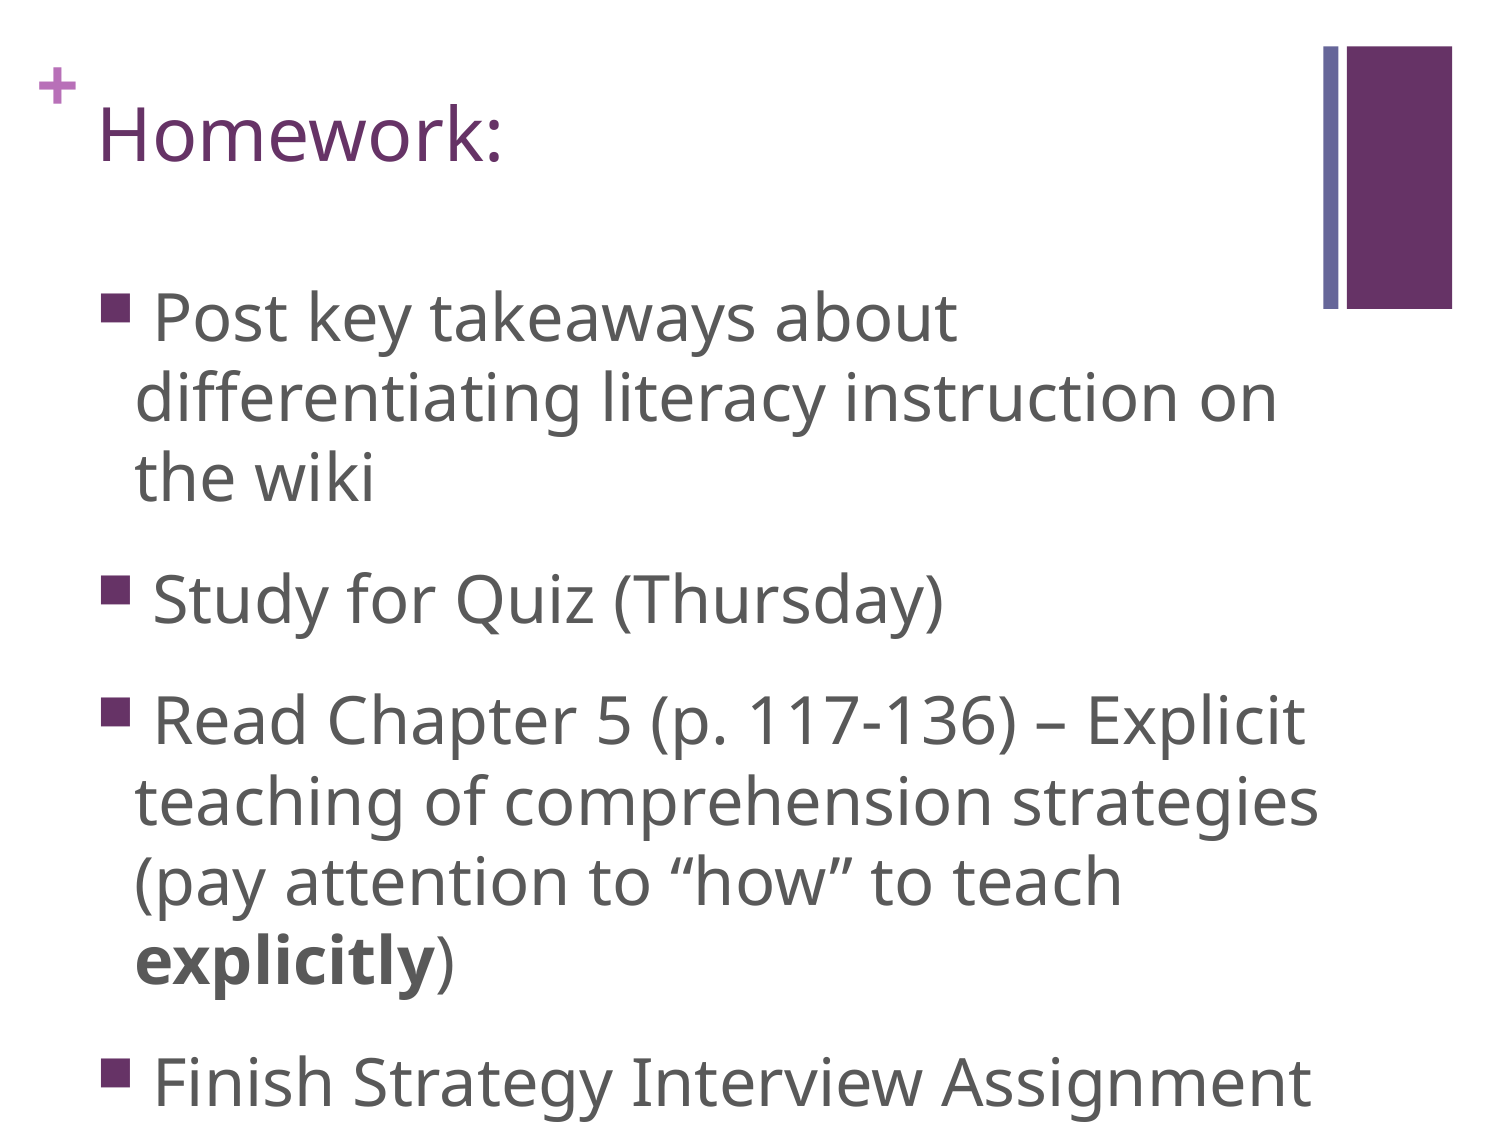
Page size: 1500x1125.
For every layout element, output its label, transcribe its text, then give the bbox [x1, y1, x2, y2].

title Homework: [81, 79, 1322, 263]
list Post key takeaways about differentiating literacy instruction on the wiki Study for Quiz (Thursday) Read Chapter 5 (p. 117-136) – Explicit teaching of comprehension strategies (pay attention to “how” to teach explicitly) Finish Strategy Interview Assignment [81, 267, 1409, 948]
